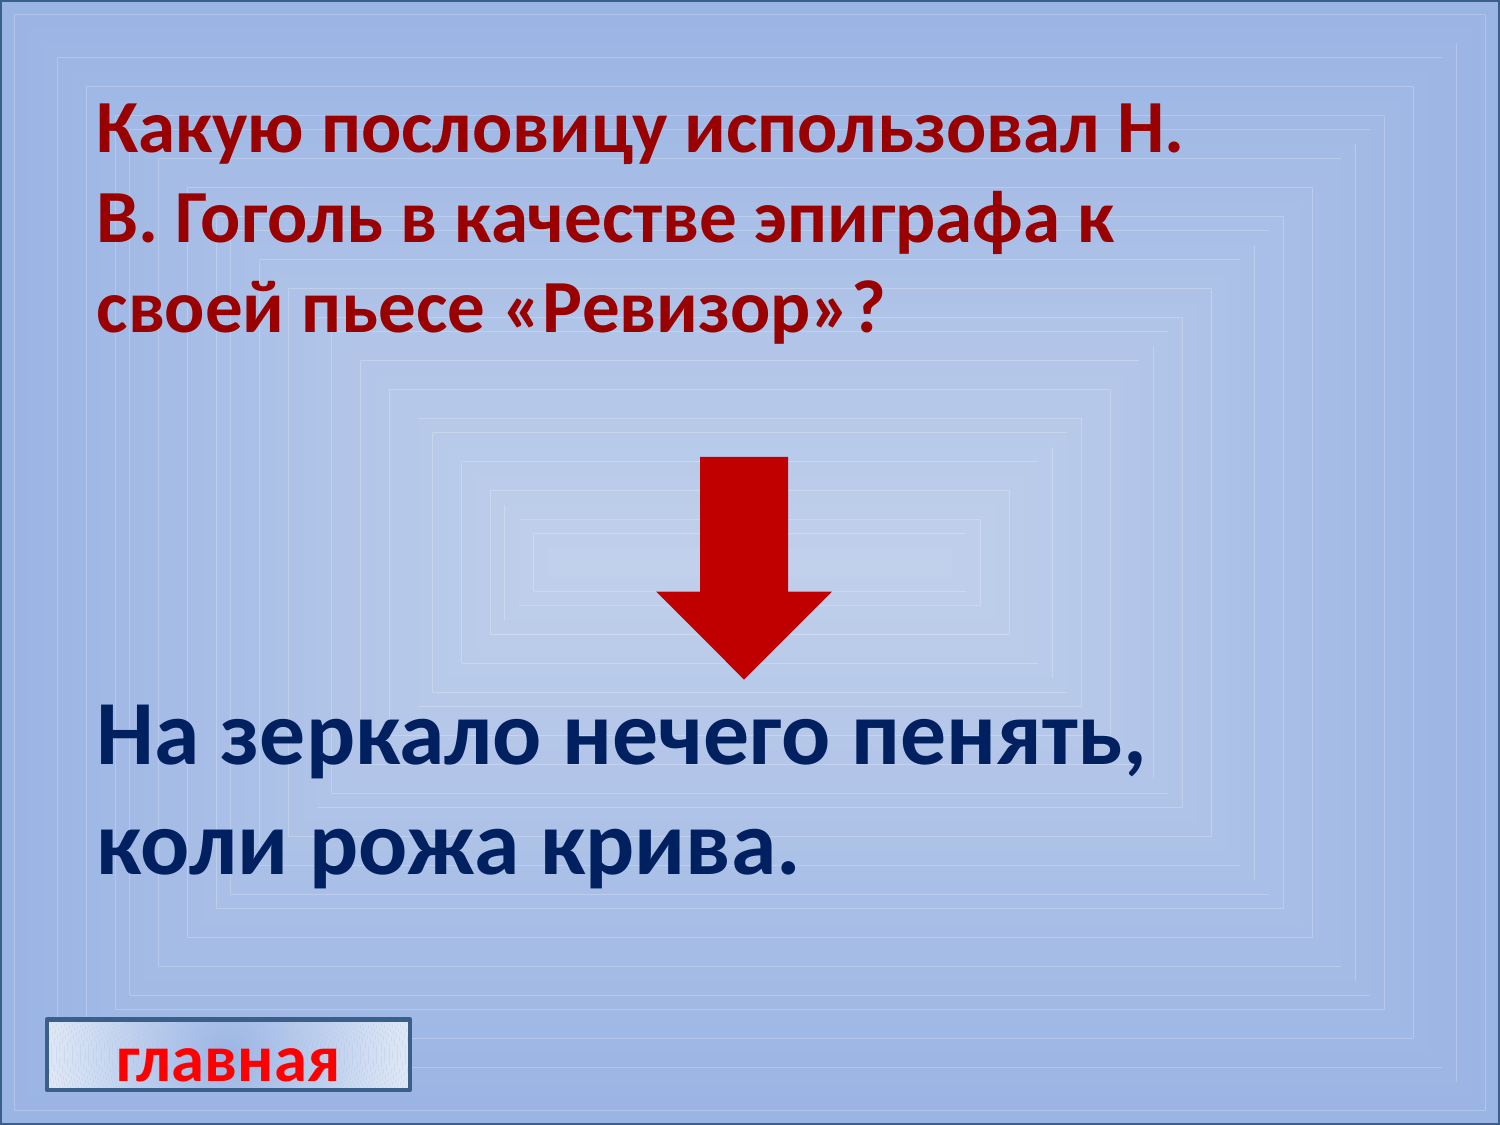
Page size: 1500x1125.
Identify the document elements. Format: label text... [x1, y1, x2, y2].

text_box Какую пословицу использовал Н. В. Гоголь в качестве эпиграфа к своей пьесе «Ревизор»? [81, 70, 1254, 400]
text_box главная [45, 1017, 412, 1092]
text_box [654, 454, 834, 665]
text_box На зеркало нечего пенять, коли рожа крива. [82, 665, 1336, 1011]
text_box [0, 0, 1500, 1125]
